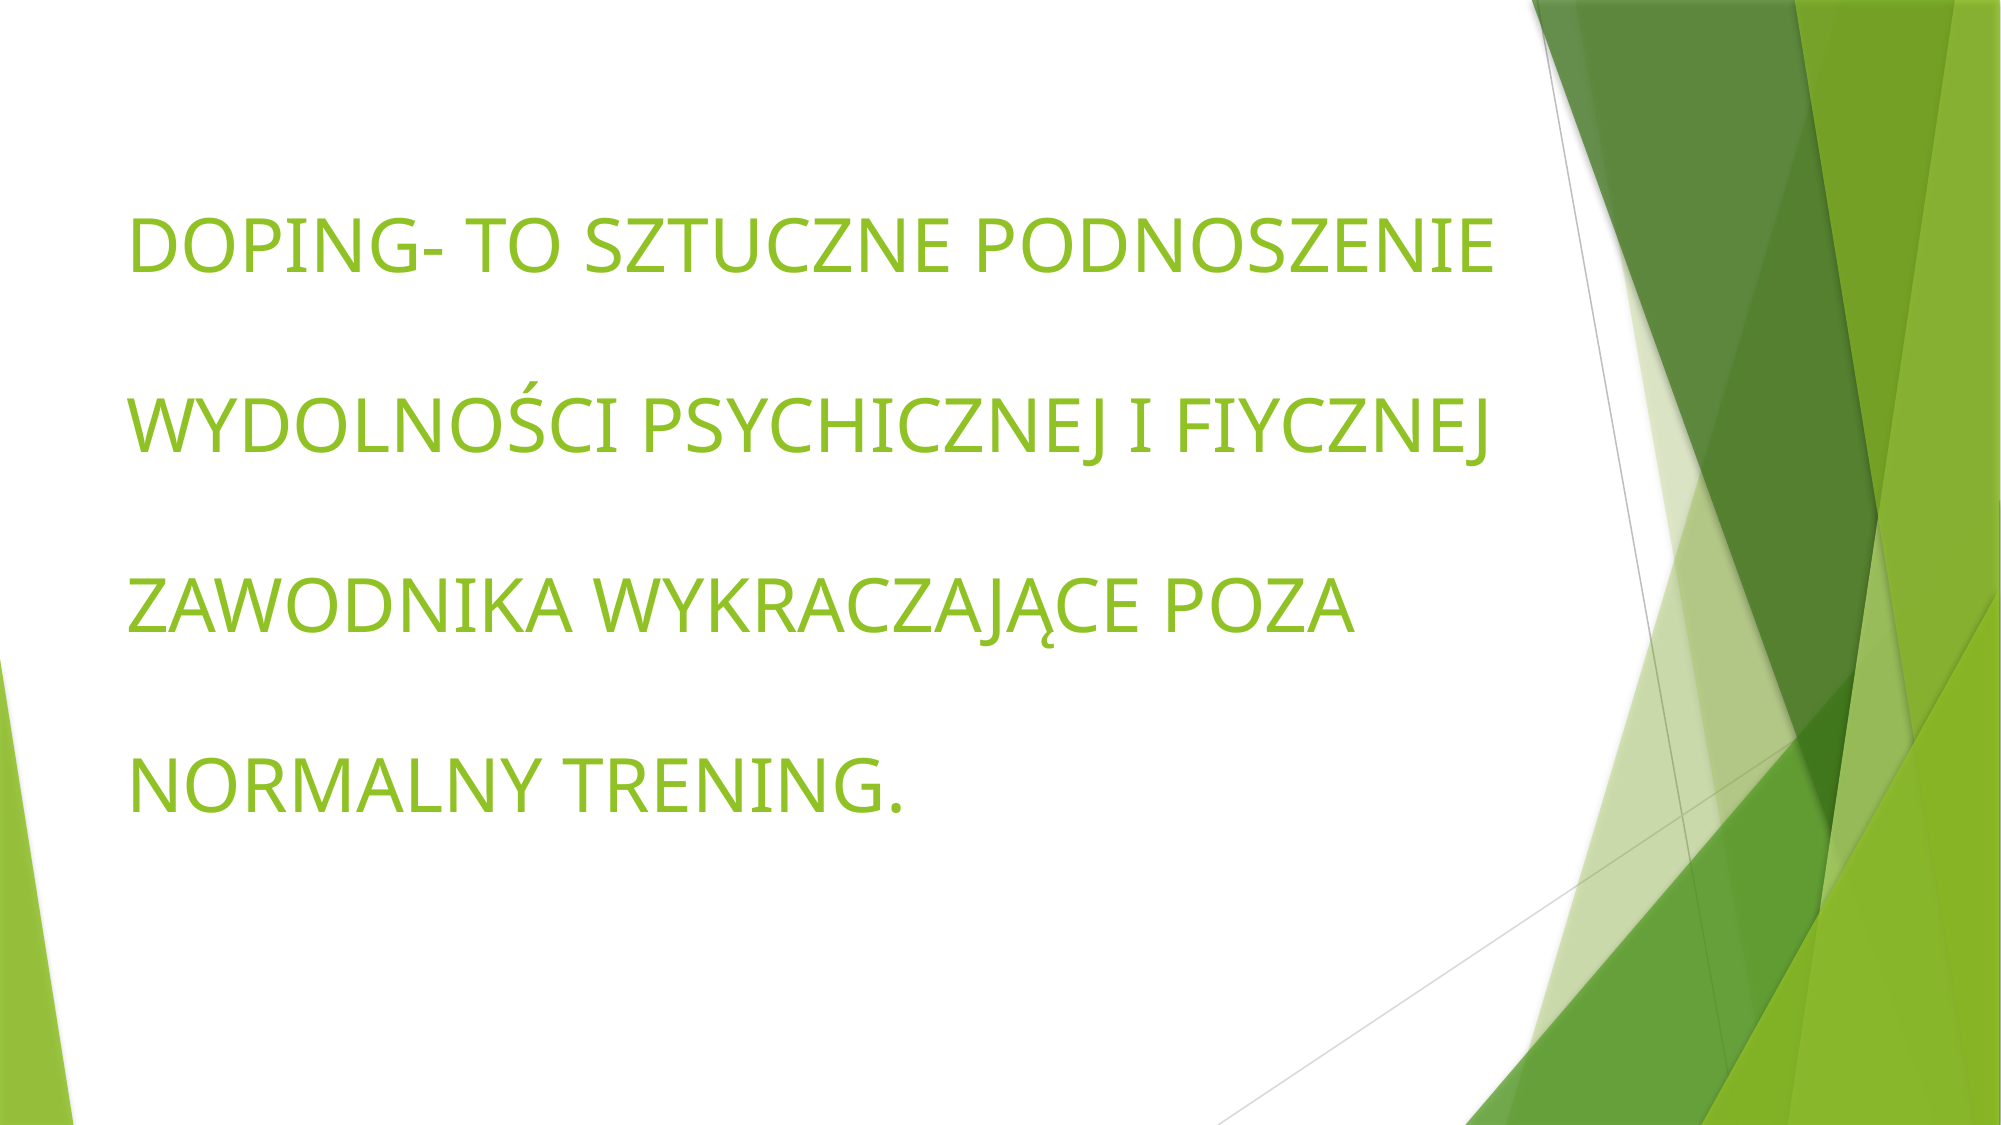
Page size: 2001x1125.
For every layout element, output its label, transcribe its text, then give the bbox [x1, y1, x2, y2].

title DOPING- TO SZTUCZNE PODNOSZENIE WYDOLNOŚCI PSYCHICZNEJ I FIYCZNEJ ZAWODNIKA WYKRACZAJĄCE POZA NORMALNY TRENING. [111, 99, 1617, 885]
